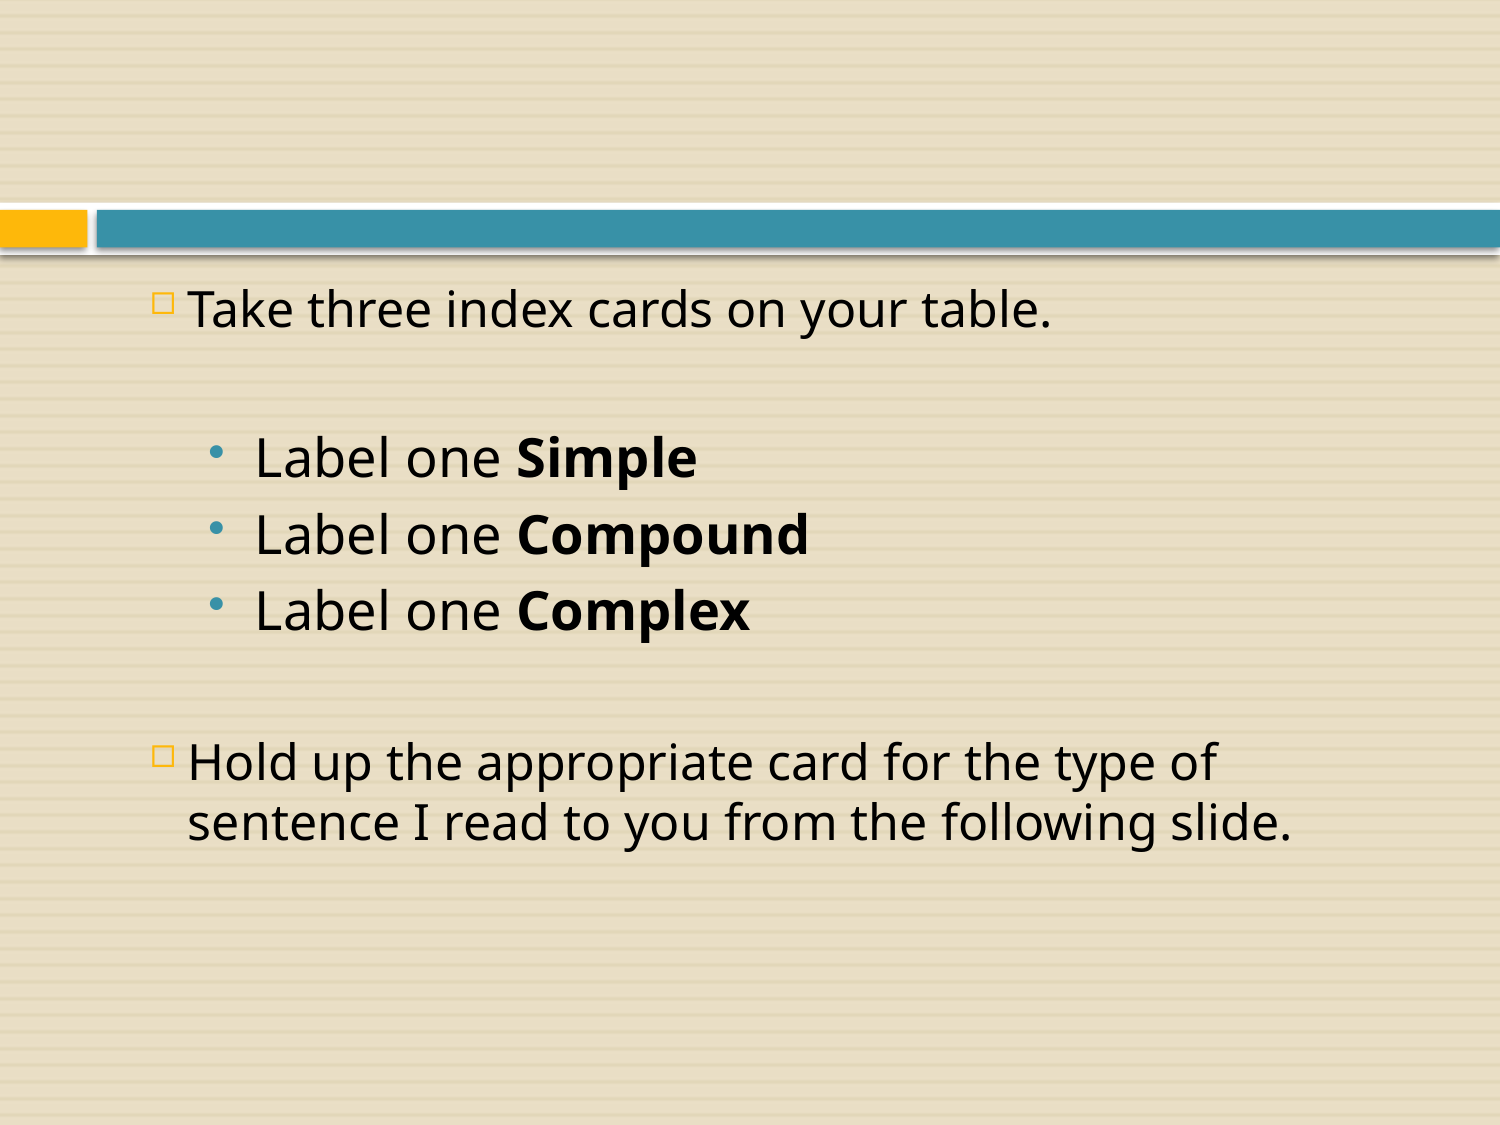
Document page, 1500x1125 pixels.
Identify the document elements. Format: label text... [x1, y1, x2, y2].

list Take three index cards on your table. Label one Simple Label one Compound Label one Complex Hold up the appropriate card for the type of sentence I read to you from the following slide. [134, 182, 1359, 926]
